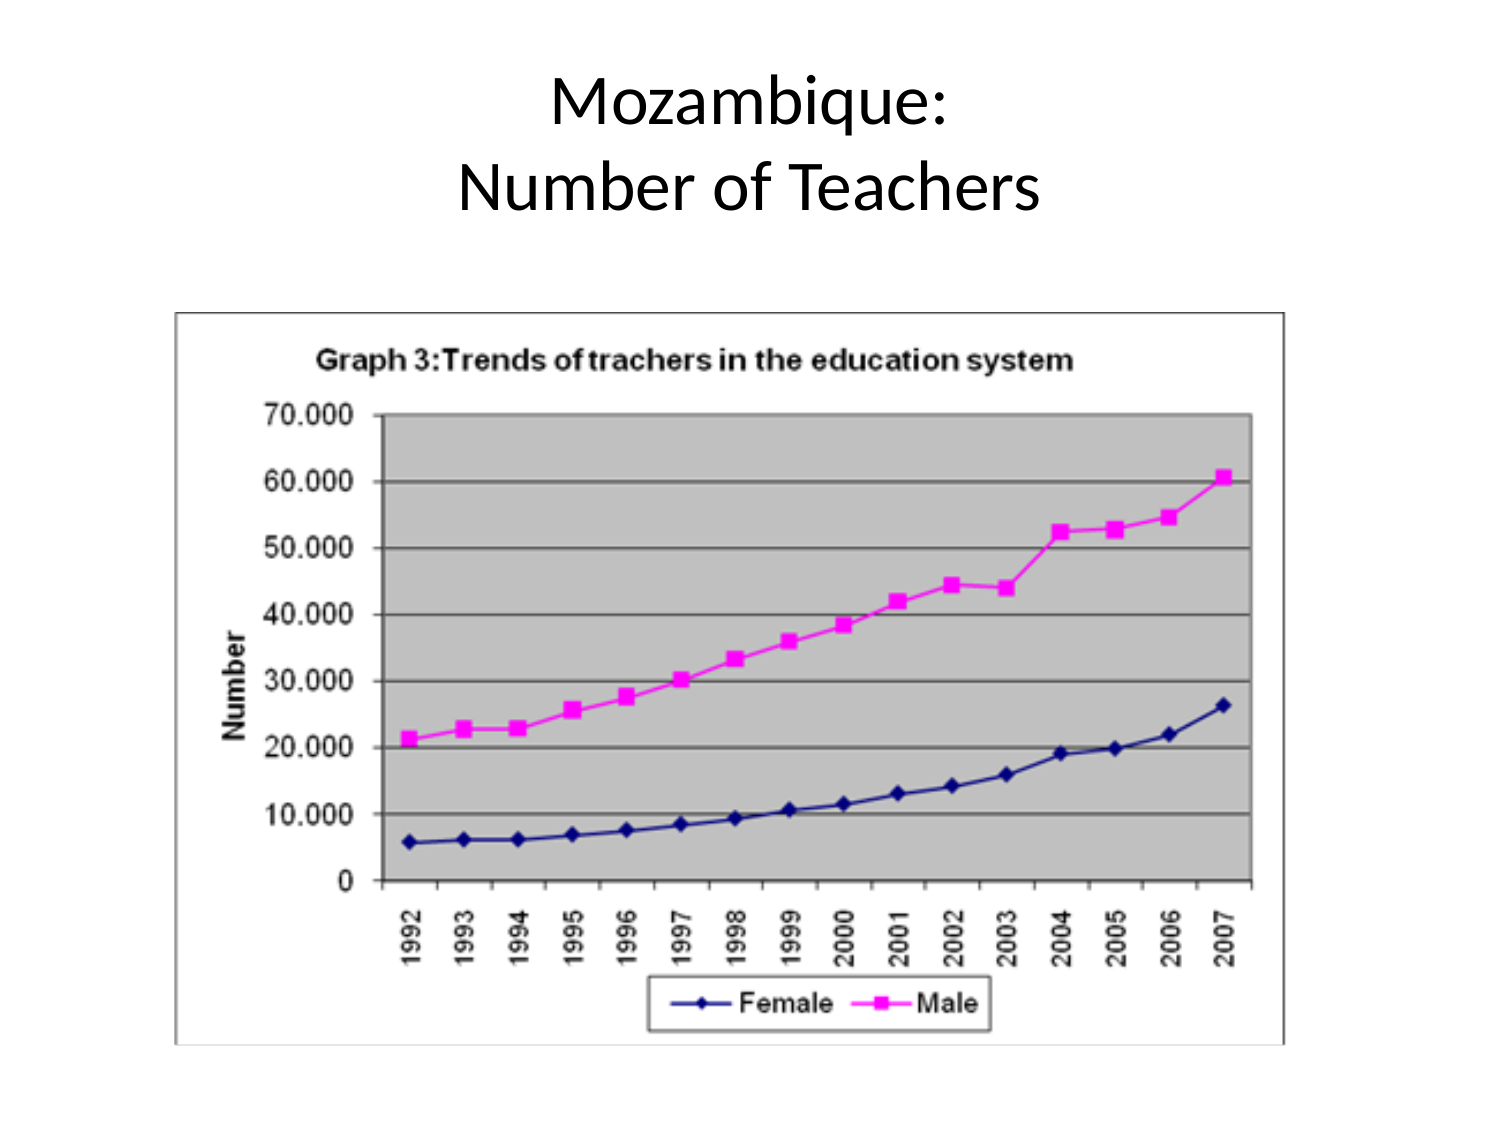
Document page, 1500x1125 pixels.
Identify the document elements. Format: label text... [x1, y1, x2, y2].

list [174, 312, 1288, 1048]
title Mozambique: Number of Teachers [75, 45, 1425, 233]
